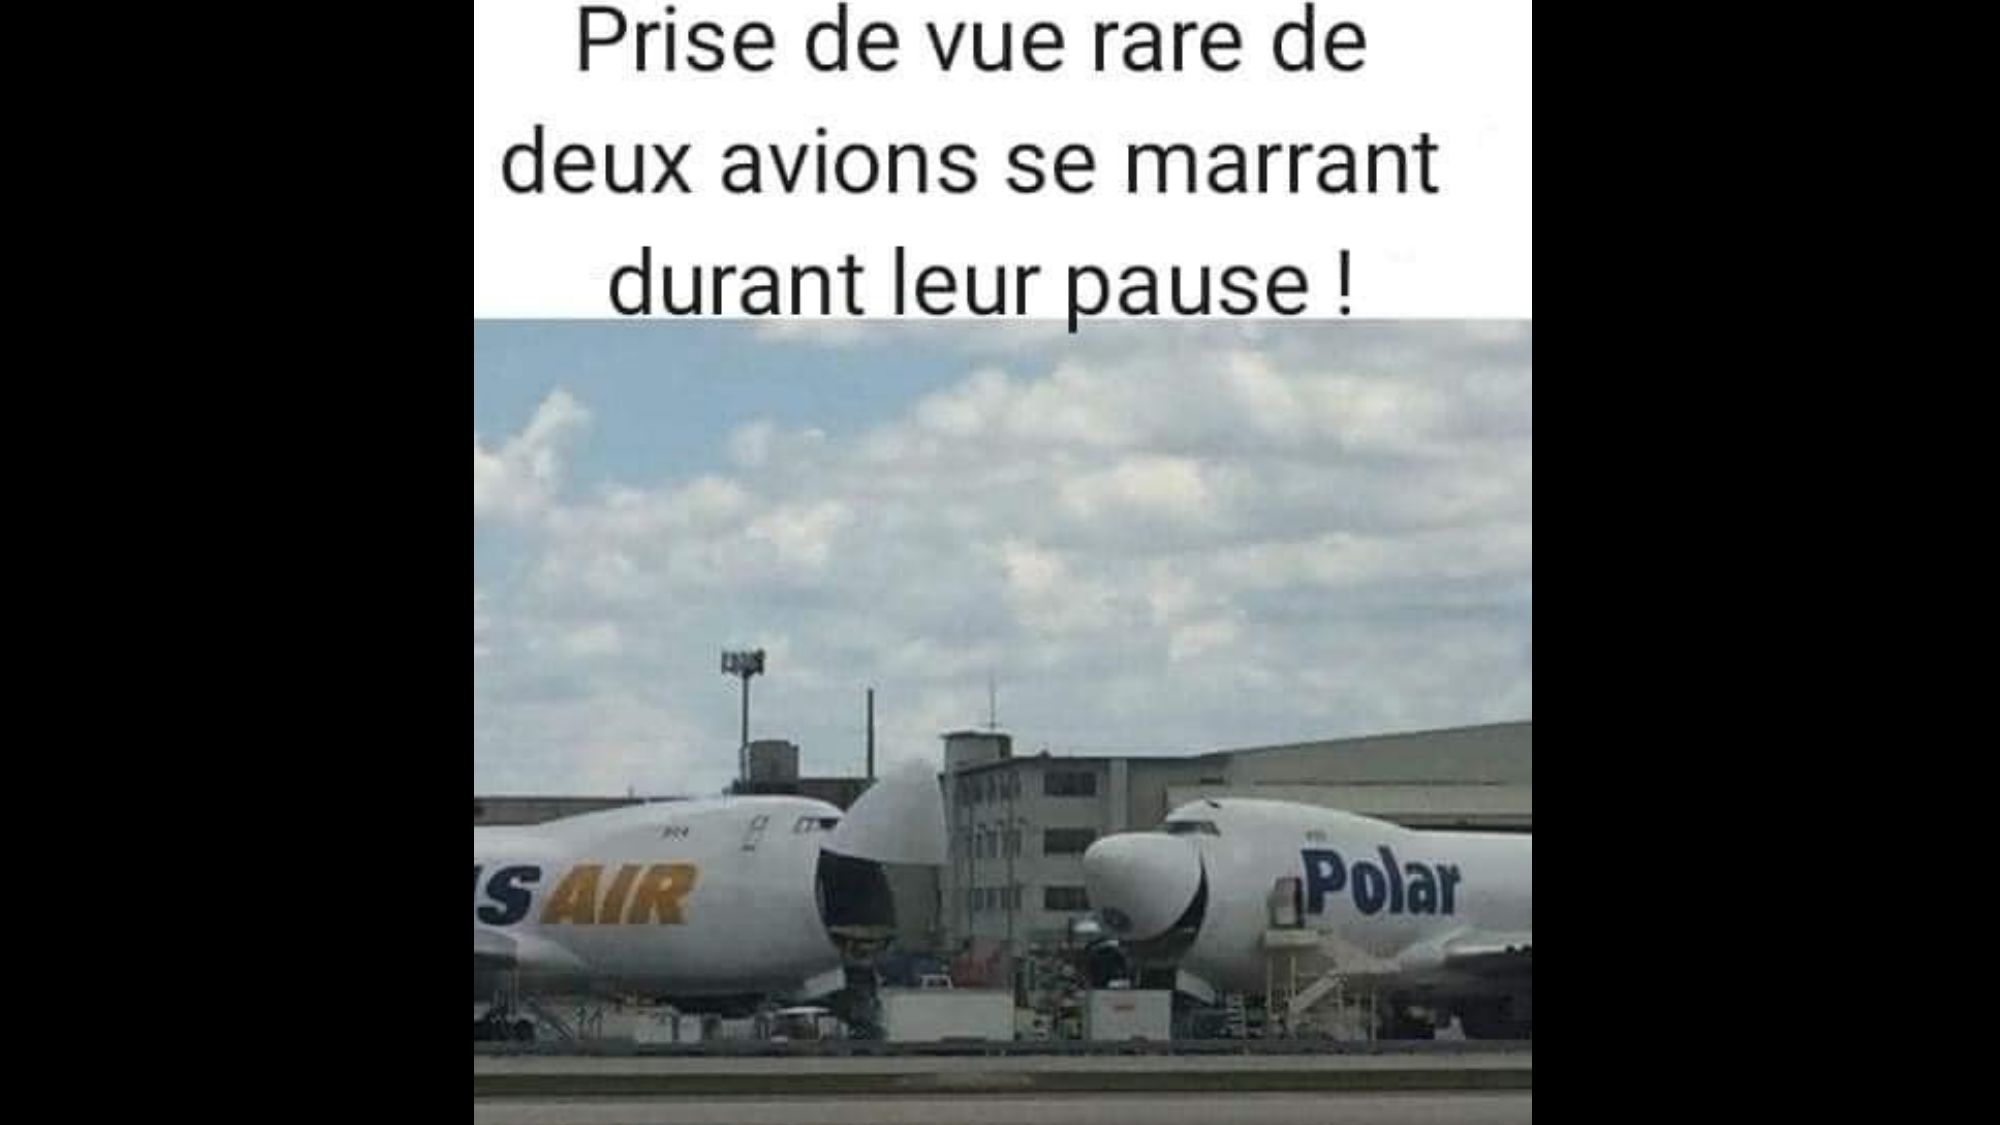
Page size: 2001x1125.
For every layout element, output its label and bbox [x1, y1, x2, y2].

list [474, 0, 1532, 1125]
